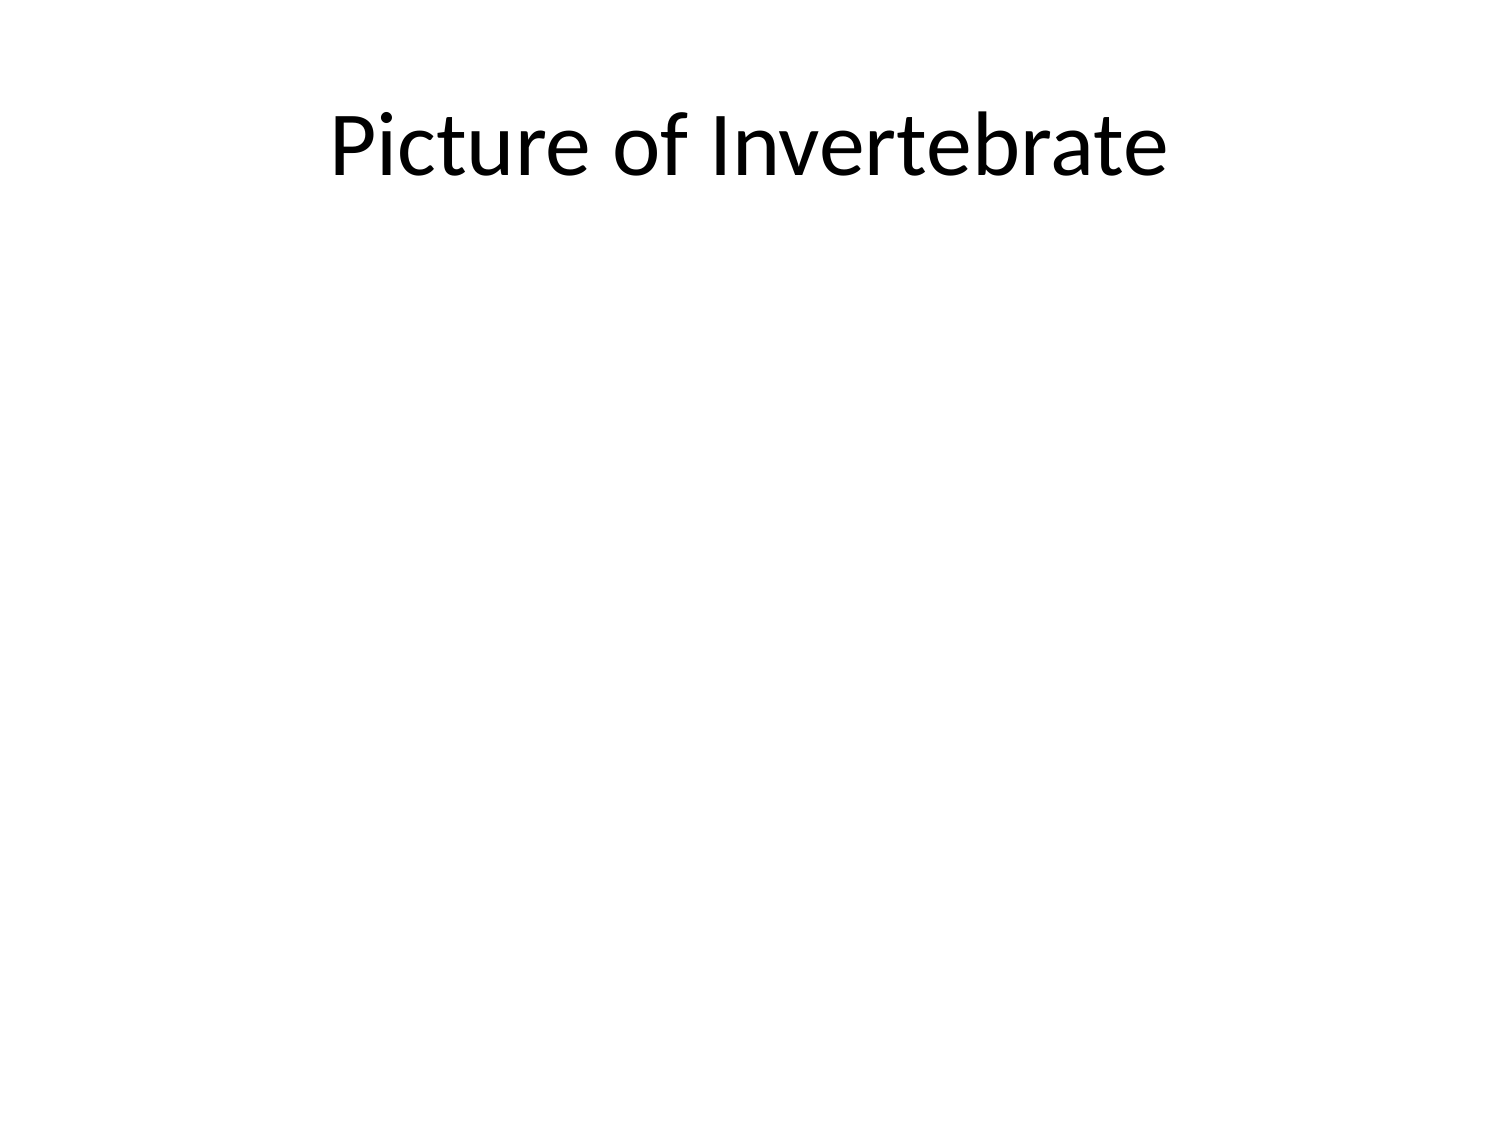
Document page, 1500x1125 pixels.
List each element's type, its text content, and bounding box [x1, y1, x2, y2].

title Picture of Invertebrate [75, 45, 1425, 233]
